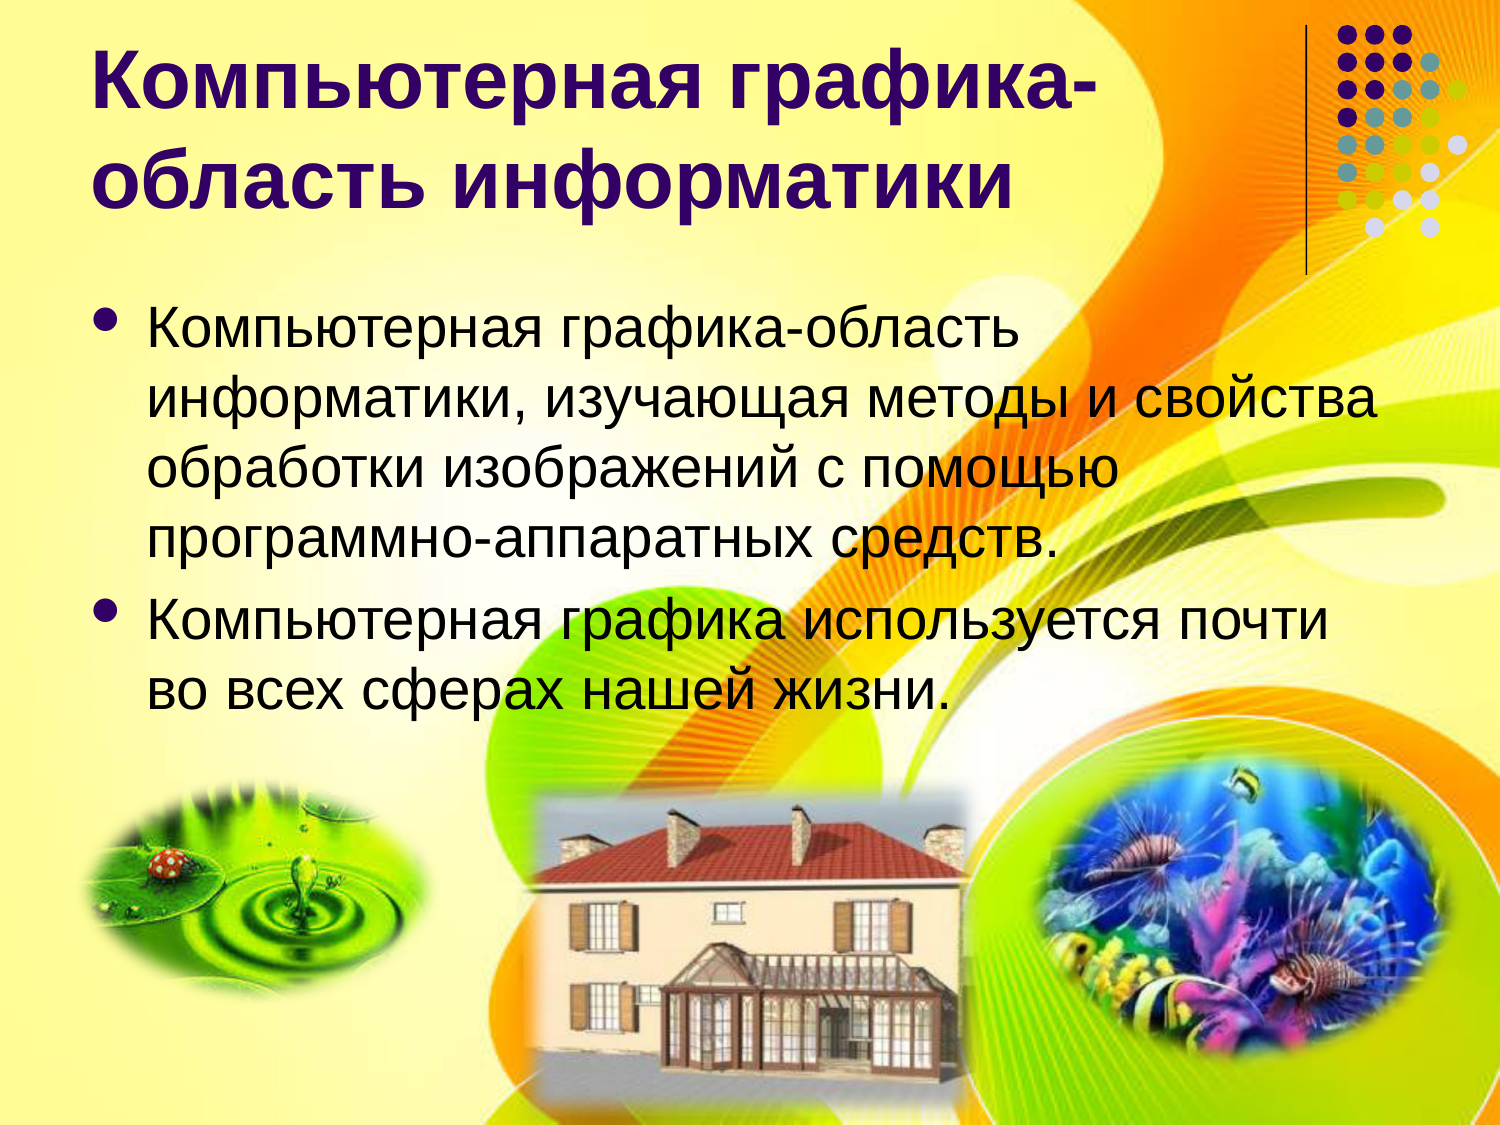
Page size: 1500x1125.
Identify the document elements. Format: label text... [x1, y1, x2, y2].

picture [0, 0, 1500, 1125]
list Компьютерная графика-область информатики, изучающая методы и свойства обработки изображений с помощью программно-аппаратных средств. Компьютерная графика используется почти во всех сферах нашей жизни. [74, 281, 1426, 809]
title Компьютерная графика-область информатики [74, 125, 1372, 233]
